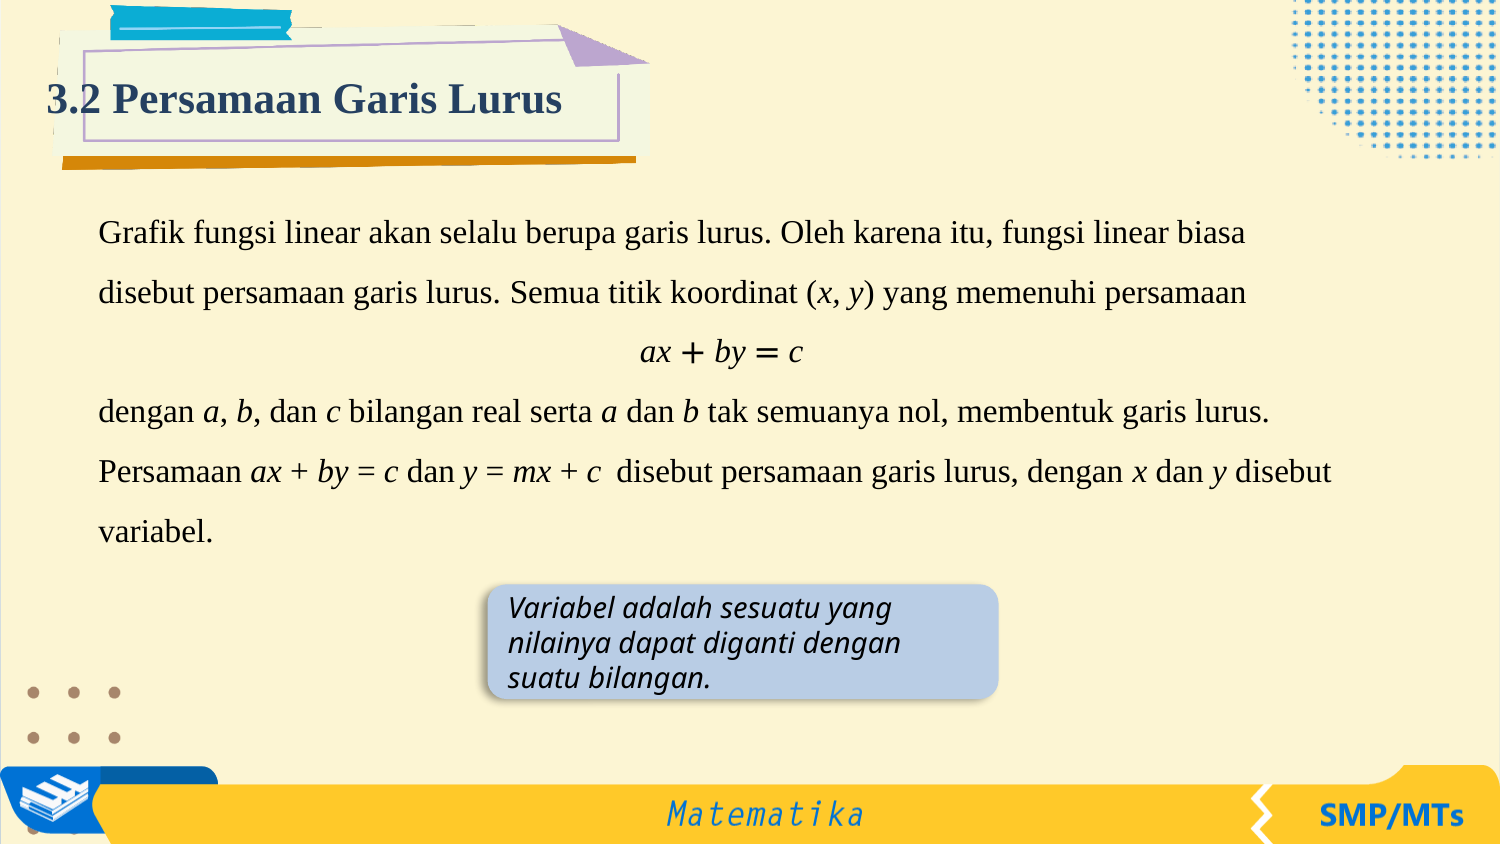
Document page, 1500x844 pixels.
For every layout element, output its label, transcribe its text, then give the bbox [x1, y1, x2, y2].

text_box Variabel adalah sesuatu yang nilainya dapat diganti dengan suatu bilangan. [485, 582, 1001, 702]
picture [0, 0, 1500, 844]
text_box Grafik fungsi linear akan selalu berupa garis lurus. Oleh karena itu, fungsi linear biasa disebut persamaan garis lurus. Semua titik koordinat (x, y) yang memenuhi persamaan ax + by = c dengan a, b, dan c bilangan real serta a dan b tak semuanya nol, membentuk garis lurus. Persamaan ax + by = c dan y = mx + c disebut persamaan garis lurus, dengan x dan y disebut variabel. [83, 182, 1360, 557]
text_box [52, 5, 651, 184]
